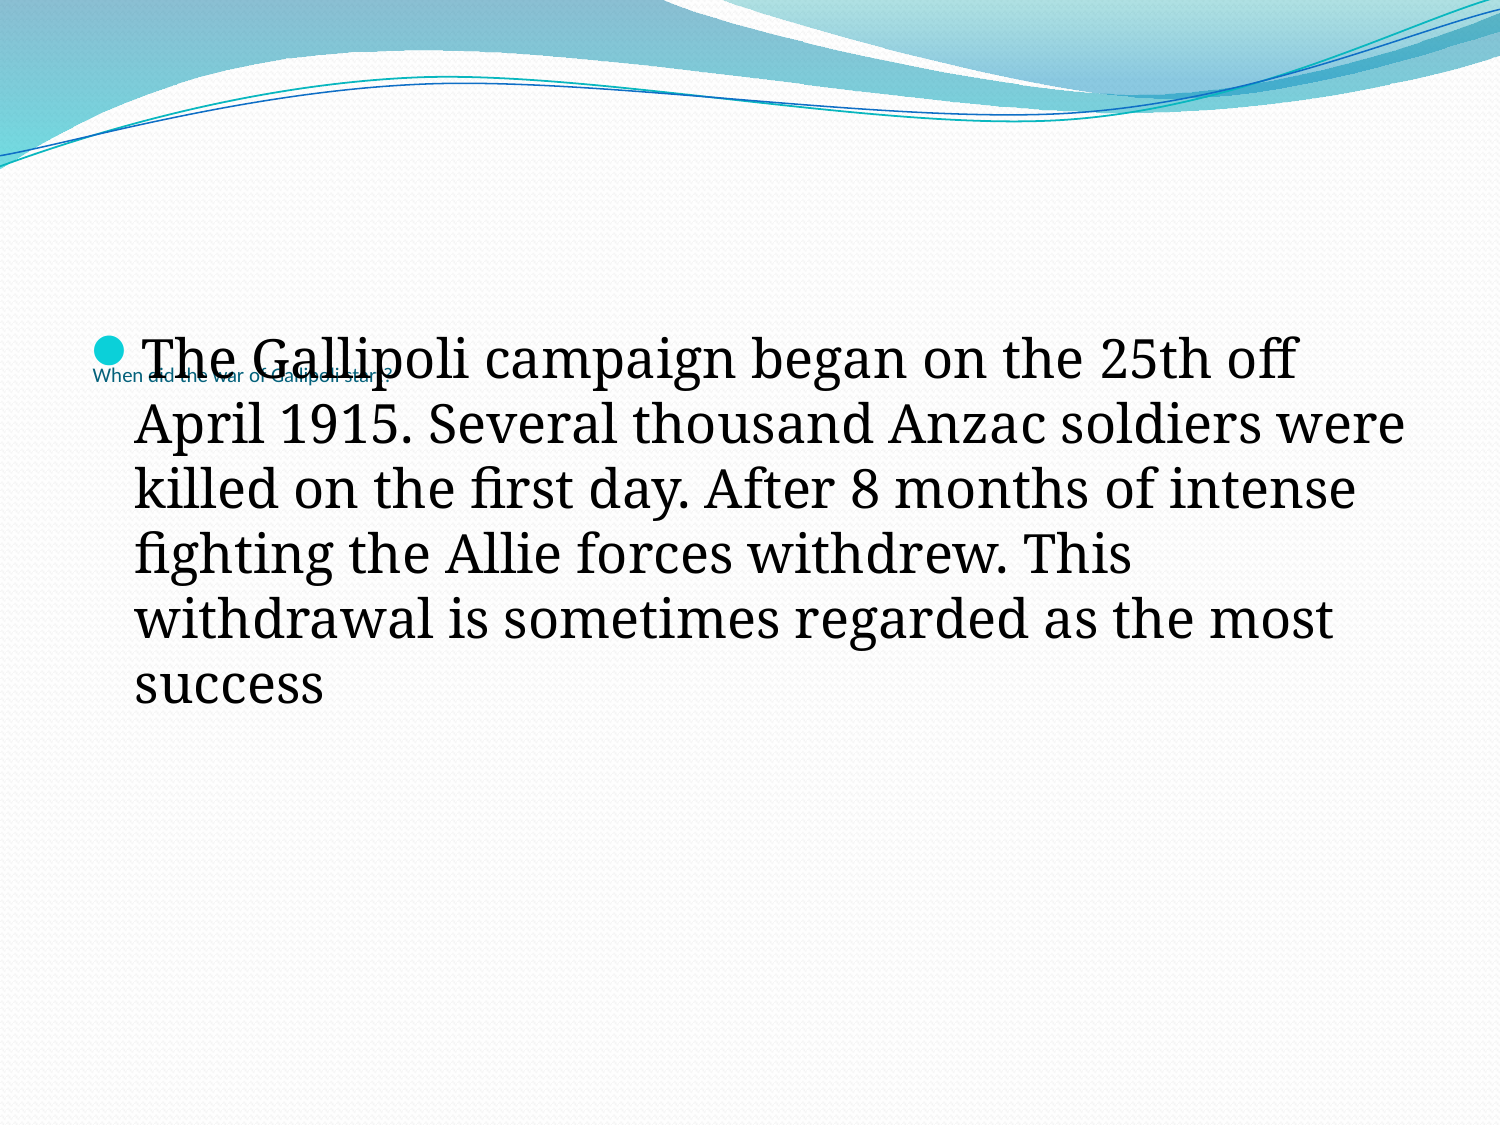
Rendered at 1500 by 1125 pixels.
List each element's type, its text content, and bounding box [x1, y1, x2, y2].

title When did the war of Gallipoli start? [92, 223, 1443, 412]
list The Gallipoli campaign began on the 25th off April 1915. Several thousand Anzac soldiers were killed on the first day. After 8 months of intense fighting the Allie forces withdrew. This withdrawal is sometimes regarded as the most success [75, 317, 1425, 1038]
